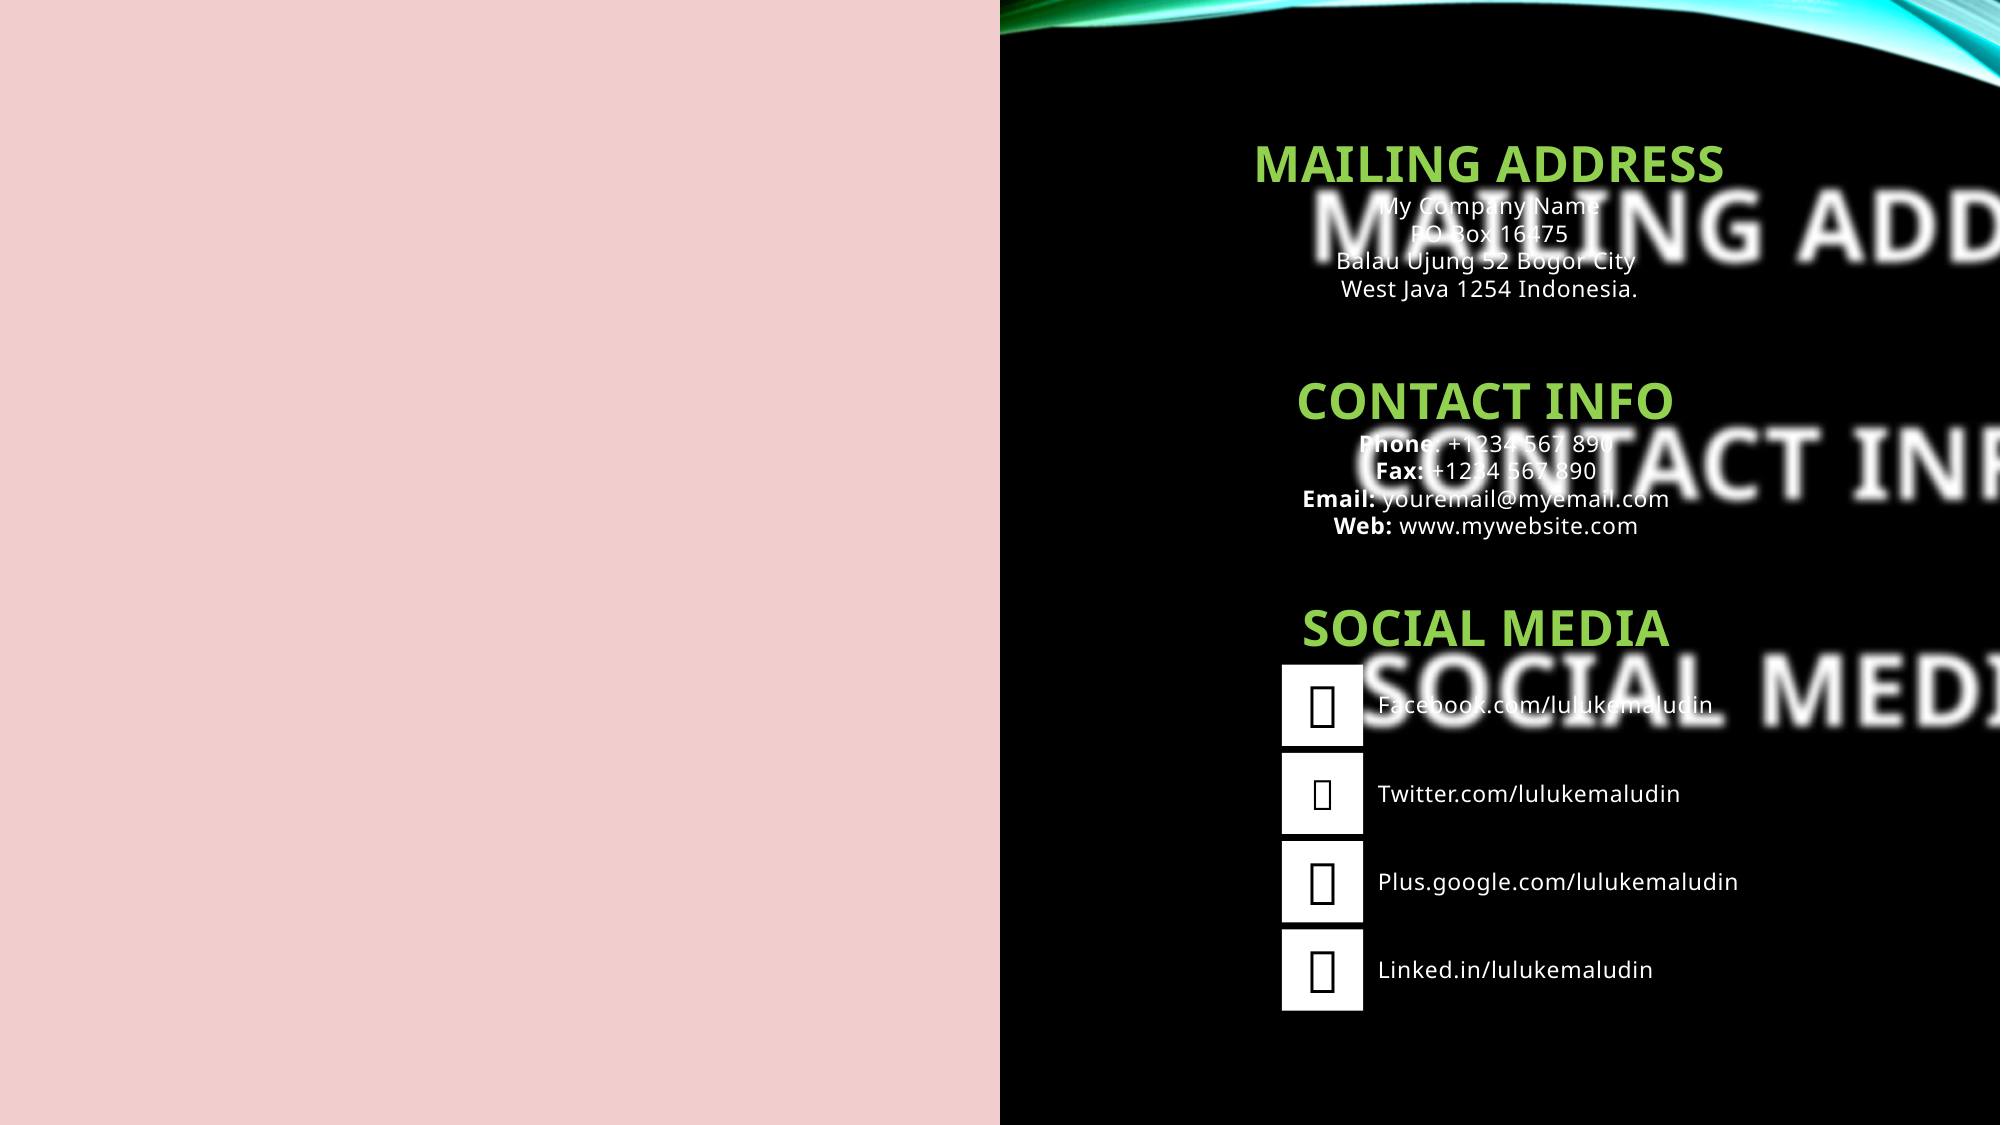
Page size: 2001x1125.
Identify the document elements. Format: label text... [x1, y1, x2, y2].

text_box  [1281, 752, 1364, 835]
text_box Plus.google.com/lulukemaludin [1363, 860, 1791, 903]
text_box  [1281, 928, 1364, 1012]
text_box Twitter.com/lulukemaludin [1363, 771, 1791, 815]
text_box  [1281, 664, 1364, 747]
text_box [0, 0, 1001, 1125]
text_box  [1281, 840, 1364, 923]
text_box Linked.in/lulukemaludin [1363, 948, 1791, 991]
text_box CONTACT INFO [1282, 362, 1691, 421]
picture [1001, 0, 2000, 237]
text_box Phone: +1234 567 890 Fax: +1234 567 890 Email: youremail@myemail.com Web: www.mywebsite.com [1272, 421, 1701, 547]
text_box SOCIAL MEDIA [1287, 589, 1685, 664]
text_box MAILING ADDRESS [1238, 124, 1741, 200]
text_box Facebook.com/lulukemaludin [1363, 683, 1791, 726]
text_box My Company Name PO Box 16475 Balau Ujung 52 Bogor City West Java 1254 Indonesia. [1284, 184, 1695, 309]
